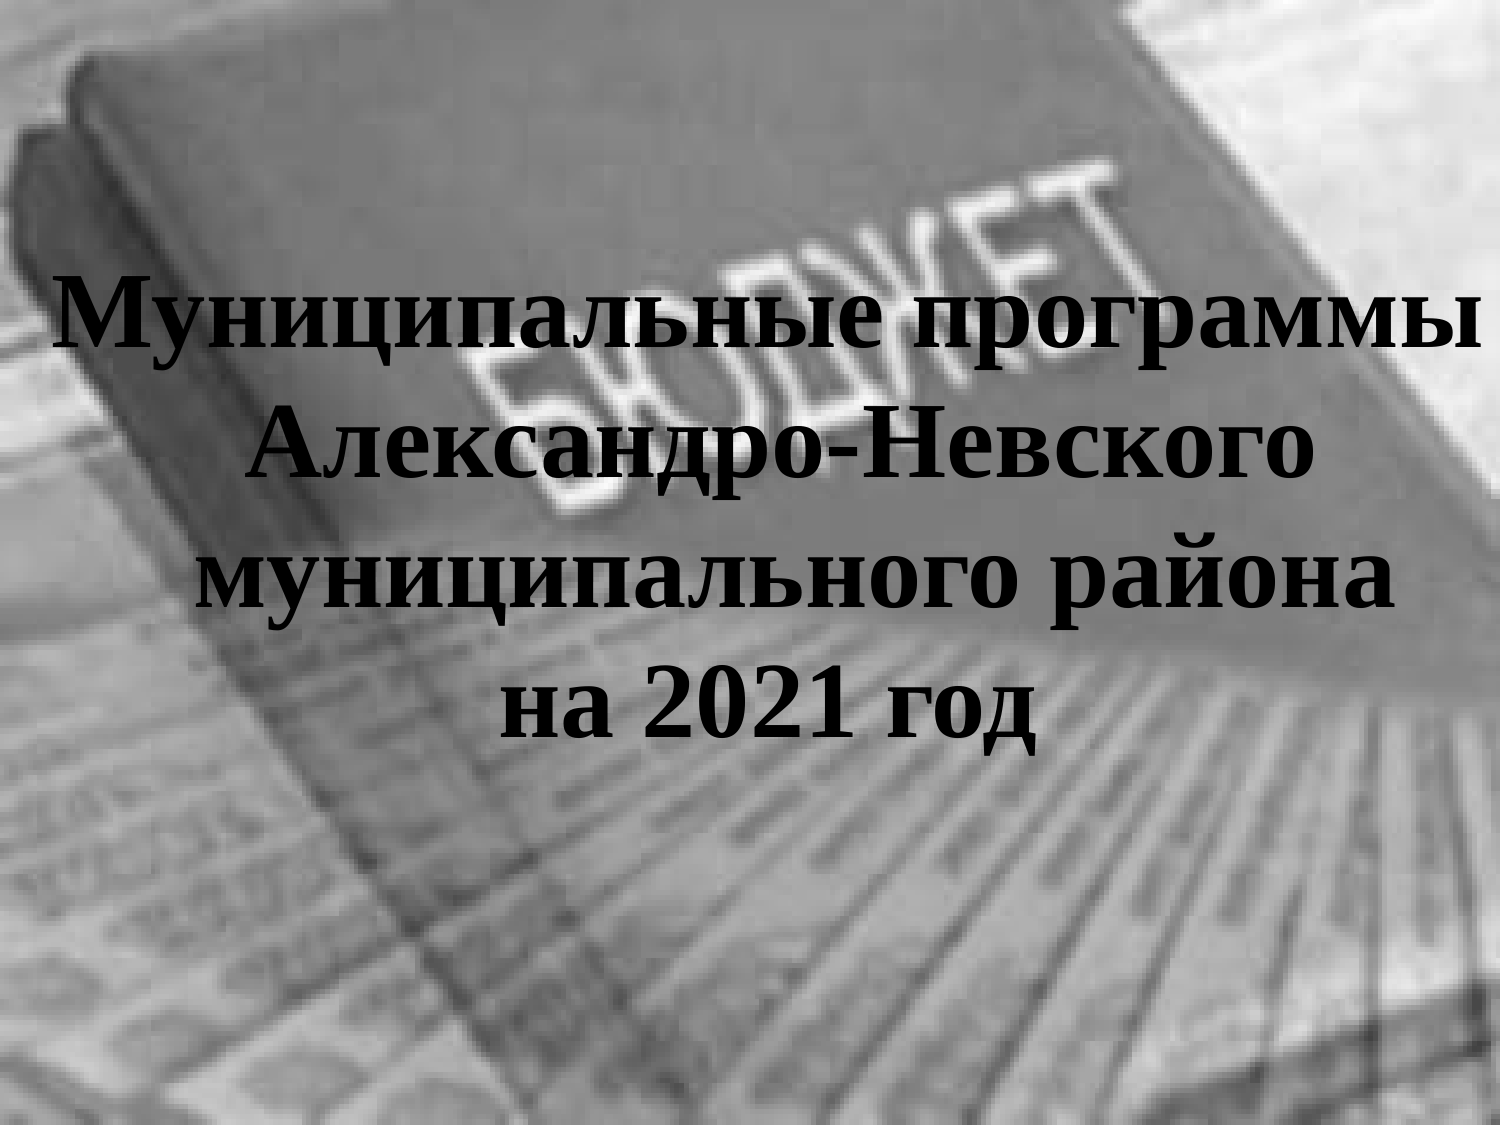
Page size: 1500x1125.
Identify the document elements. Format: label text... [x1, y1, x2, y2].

text_box Муниципальные программы Александро-Невского муниципального района на 2021 год [36, 231, 1500, 767]
text_box [0, 0, 1500, 1125]
